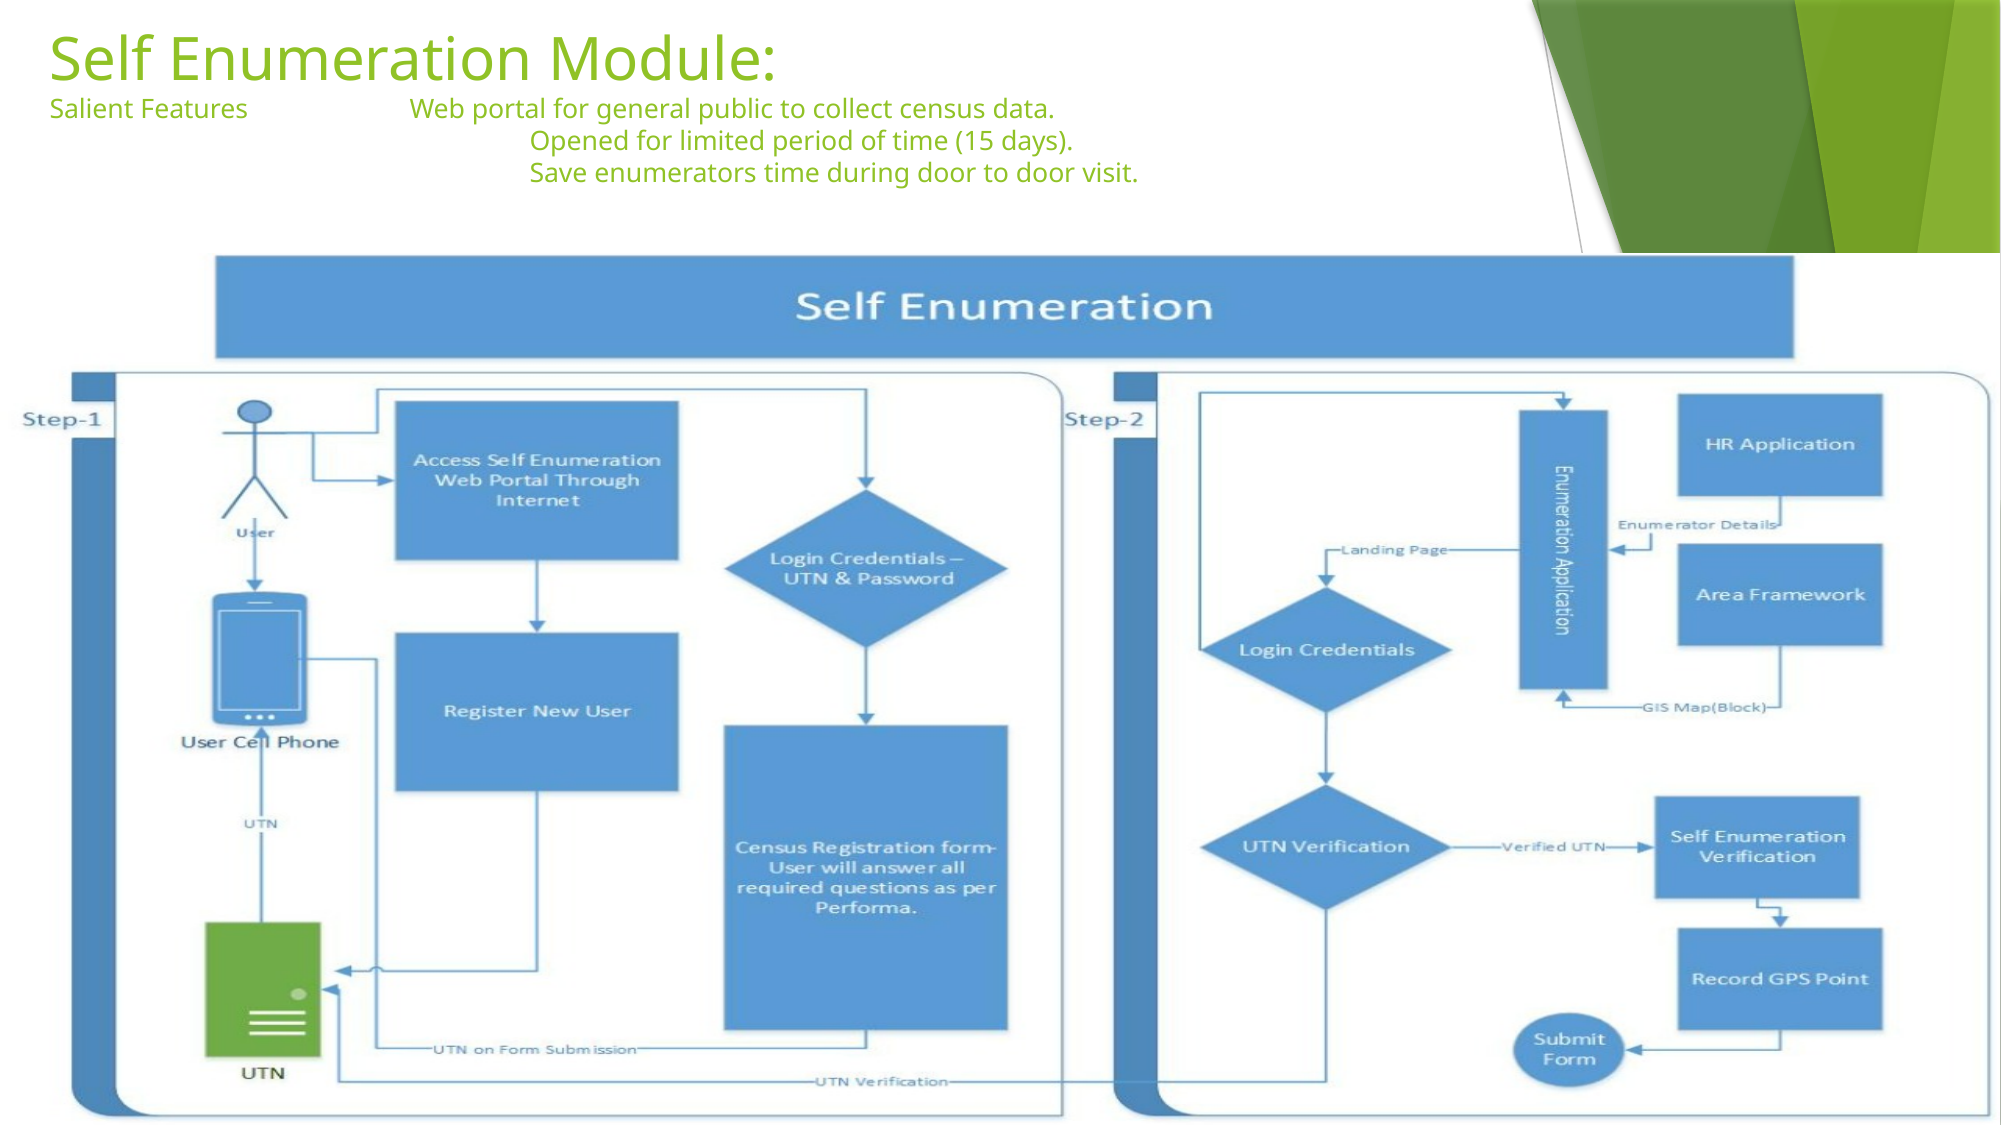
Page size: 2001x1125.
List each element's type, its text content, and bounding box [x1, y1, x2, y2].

title Self Enumeration Module: Salient Features Web portal for general public to collect census data. Opened for limited period of time (15 days). Save enumerators time during door to door visit. [34, 12, 1517, 230]
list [0, 253, 2000, 1125]
